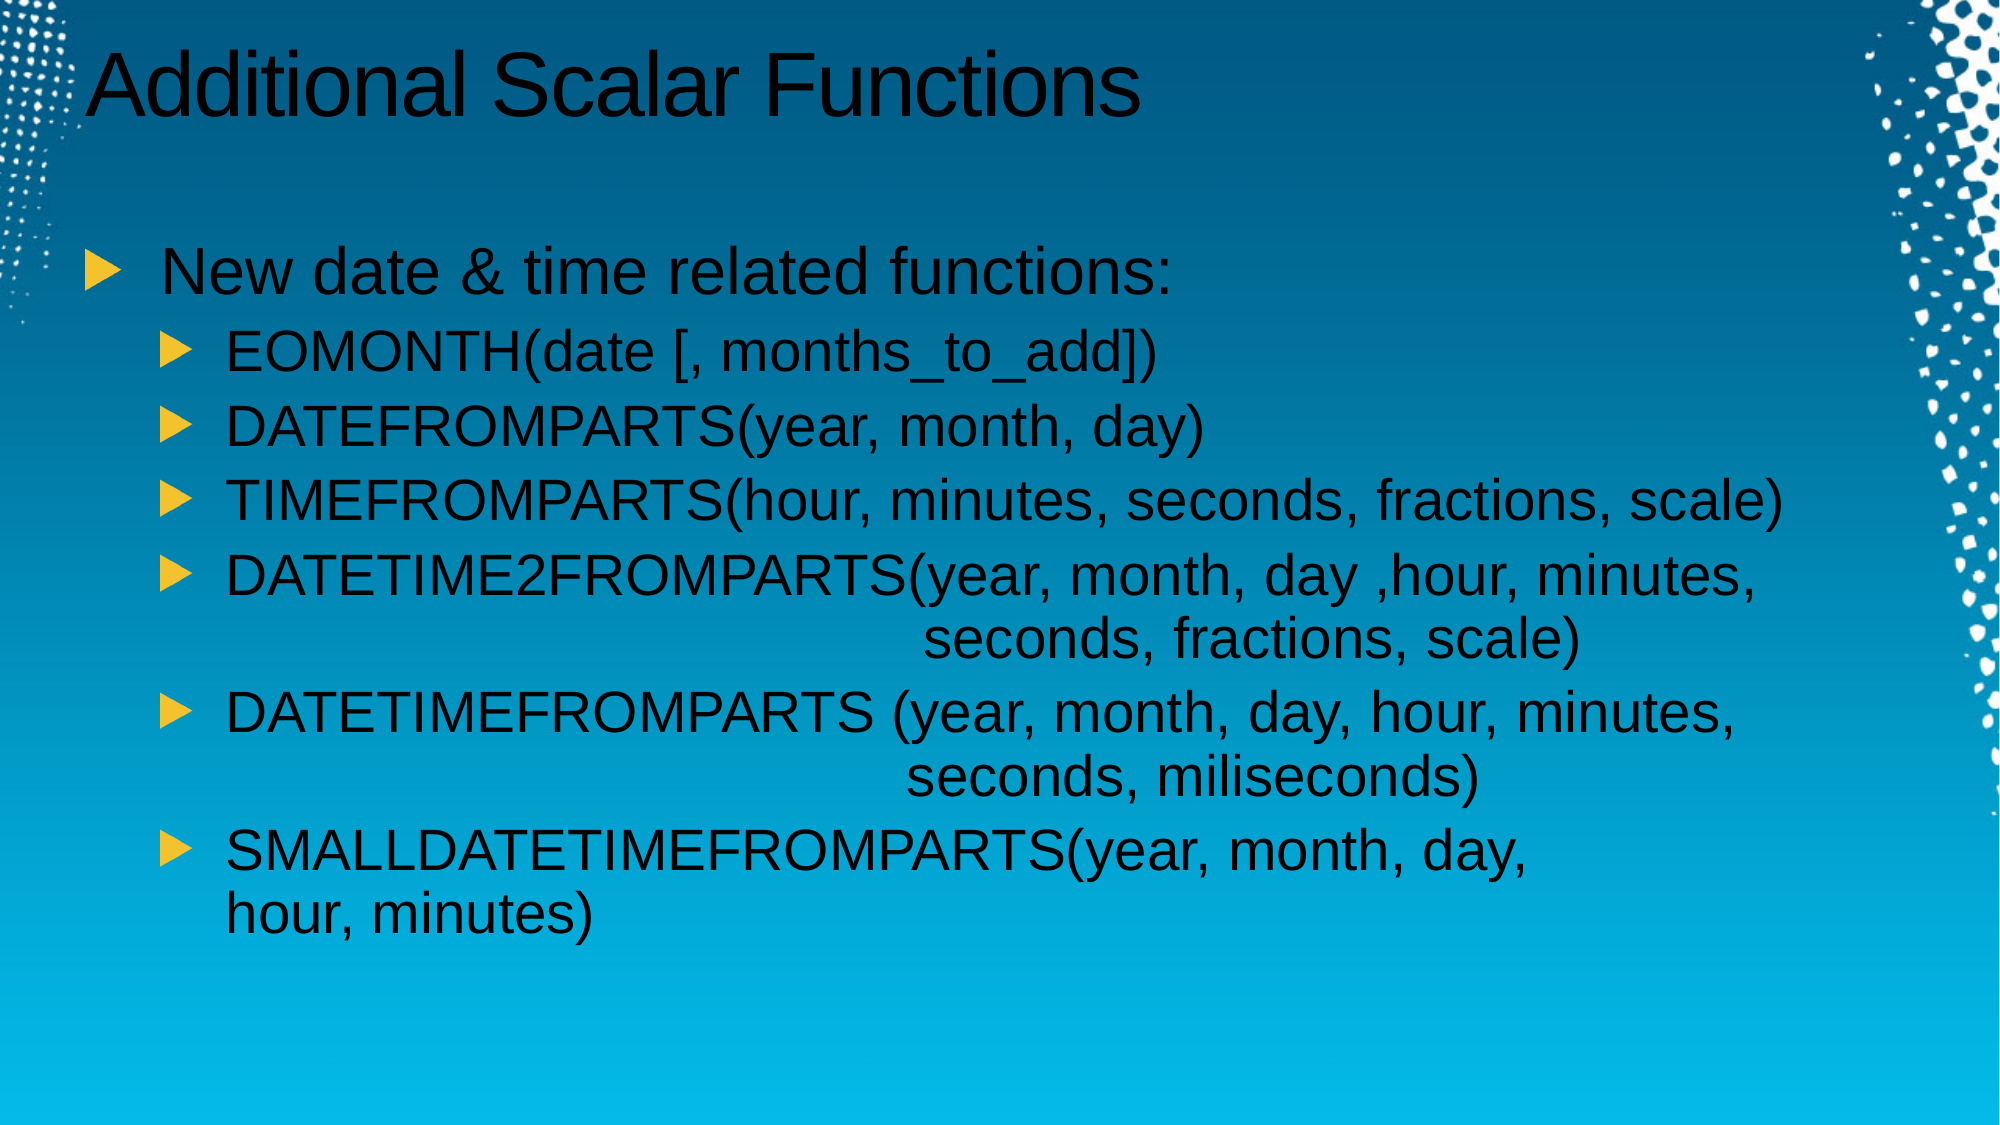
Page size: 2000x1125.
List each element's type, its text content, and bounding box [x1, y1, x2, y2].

picture [1952, 502, 1967, 516]
picture [1973, 368, 1982, 380]
picture [24, 72, 32, 79]
picture [0, 40, 9, 45]
picture [16, 22, 23, 34]
picture [1993, 321, 2000, 339]
list New date & time related functions: EOMONTH(date [, months_to_add]) DATEFROMPARTS(year, month, day) TIMEFROMPARTS(hour, minutes, seconds, fractions, scale) DATETIME2FROMPARTS(year, month, day ,hour, minutes, seconds, fractions, scale) DATETIMEFROMPARTS (year, month, day, hour, minutes, seconds, miliseconds) SMALLDATETIMEFROMPARTS(year, month, day, hour, minutes) [85, 237, 1914, 968]
picture [0, 155, 5, 163]
picture [47, 0, 57, 10]
picture [54, 76, 60, 83]
picture [1963, 589, 1976, 607]
picture [1979, 657, 1995, 676]
picture [58, 32, 66, 41]
picture [41, 59, 48, 67]
picture [1960, 392, 1970, 403]
picture [1969, 625, 1985, 642]
picture [1980, 460, 1987, 469]
picture [18, 0, 29, 6]
picture [161, 556, 190, 590]
picture [1968, 481, 1978, 492]
picture [0, 24, 9, 33]
picture [9, 84, 15, 91]
picture [1984, 349, 1992, 357]
picture [1928, 399, 1939, 415]
picture [1919, 367, 1930, 378]
picture [1935, 177, 1945, 189]
picture [26, 57, 34, 68]
picture [161, 694, 190, 727]
picture [33, 88, 42, 97]
picture [1945, 213, 1955, 220]
picture [1935, 379, 1948, 391]
picture [86, 250, 119, 289]
picture [13, 41, 25, 49]
picture [1957, 187, 1971, 200]
picture [1925, 87, 1941, 99]
picture [18, 13, 26, 19]
picture [3, 10, 11, 18]
picture [1990, 492, 2000, 505]
picture [1926, 344, 1939, 358]
picture [1946, 525, 1956, 533]
picture [1963, 335, 1972, 344]
picture [1963, 278, 1976, 291]
picture [1950, 359, 1960, 366]
picture [38, 74, 47, 80]
picture [1892, 212, 1902, 216]
picture [1974, 683, 1985, 694]
picture [1972, 312, 1985, 322]
picture [1898, 188, 1912, 198]
picture [1992, 438, 2000, 448]
picture [1915, 109, 1924, 119]
picture [1958, 445, 1968, 460]
picture [56, 47, 64, 55]
picture [1970, 426, 1980, 436]
picture [1925, 141, 1935, 155]
picture [1978, 517, 1987, 527]
picture [1935, 0, 2000, 306]
picture [16, 143, 21, 151]
picture [1929, 27, 1945, 45]
picture [161, 831, 190, 865]
picture [1953, 301, 1962, 312]
picture [161, 481, 190, 515]
picture [1914, 274, 1920, 291]
picture [6, 97, 12, 105]
picture [1948, 413, 1958, 424]
picture [30, 14, 40, 23]
picture [1983, 404, 1992, 414]
picture [1988, 691, 2000, 709]
picture [11, 55, 21, 64]
picture [33, 116, 40, 124]
picture [1963, 535, 1977, 550]
picture [1921, 0, 1934, 8]
picture [1955, 557, 1965, 573]
picture [1991, 637, 2000, 652]
picture [33, 0, 42, 10]
picture [161, 407, 190, 441]
picture [43, 42, 49, 53]
title Additional Scalar Functions [85, 37, 1914, 138]
picture [1922, 200, 1934, 207]
picture [1930, 291, 1941, 297]
picture [29, 27, 38, 38]
picture [1995, 582, 2000, 595]
picture [28, 42, 36, 53]
picture [1981, 604, 2000, 620]
picture [1938, 122, 1950, 133]
picture [1942, 465, 1958, 483]
picture [1920, 257, 1932, 264]
picture [1946, 155, 1961, 167]
picture [1972, 570, 1986, 583]
picture [1911, 223, 1918, 230]
picture [45, 16, 55, 24]
picture [42, 31, 53, 39]
picture [1994, 382, 2000, 391]
picture [1988, 547, 2000, 561]
picture [10, 69, 17, 78]
picture [161, 332, 190, 366]
picture [1889, 152, 1901, 166]
picture [1982, 714, 1993, 729]
picture [31, 131, 37, 138]
picture [1914, 308, 1929, 326]
picture [1955, 246, 1965, 256]
picture [1942, 269, 1953, 276]
picture [1914, 164, 1923, 177]
picture [55, 62, 62, 69]
picture [1935, 431, 1946, 449]
picture [17, 129, 23, 136]
picture [1941, 324, 1952, 332]
picture [34, 101, 43, 111]
picture [1991, 747, 2000, 765]
picture [1932, 235, 1943, 241]
